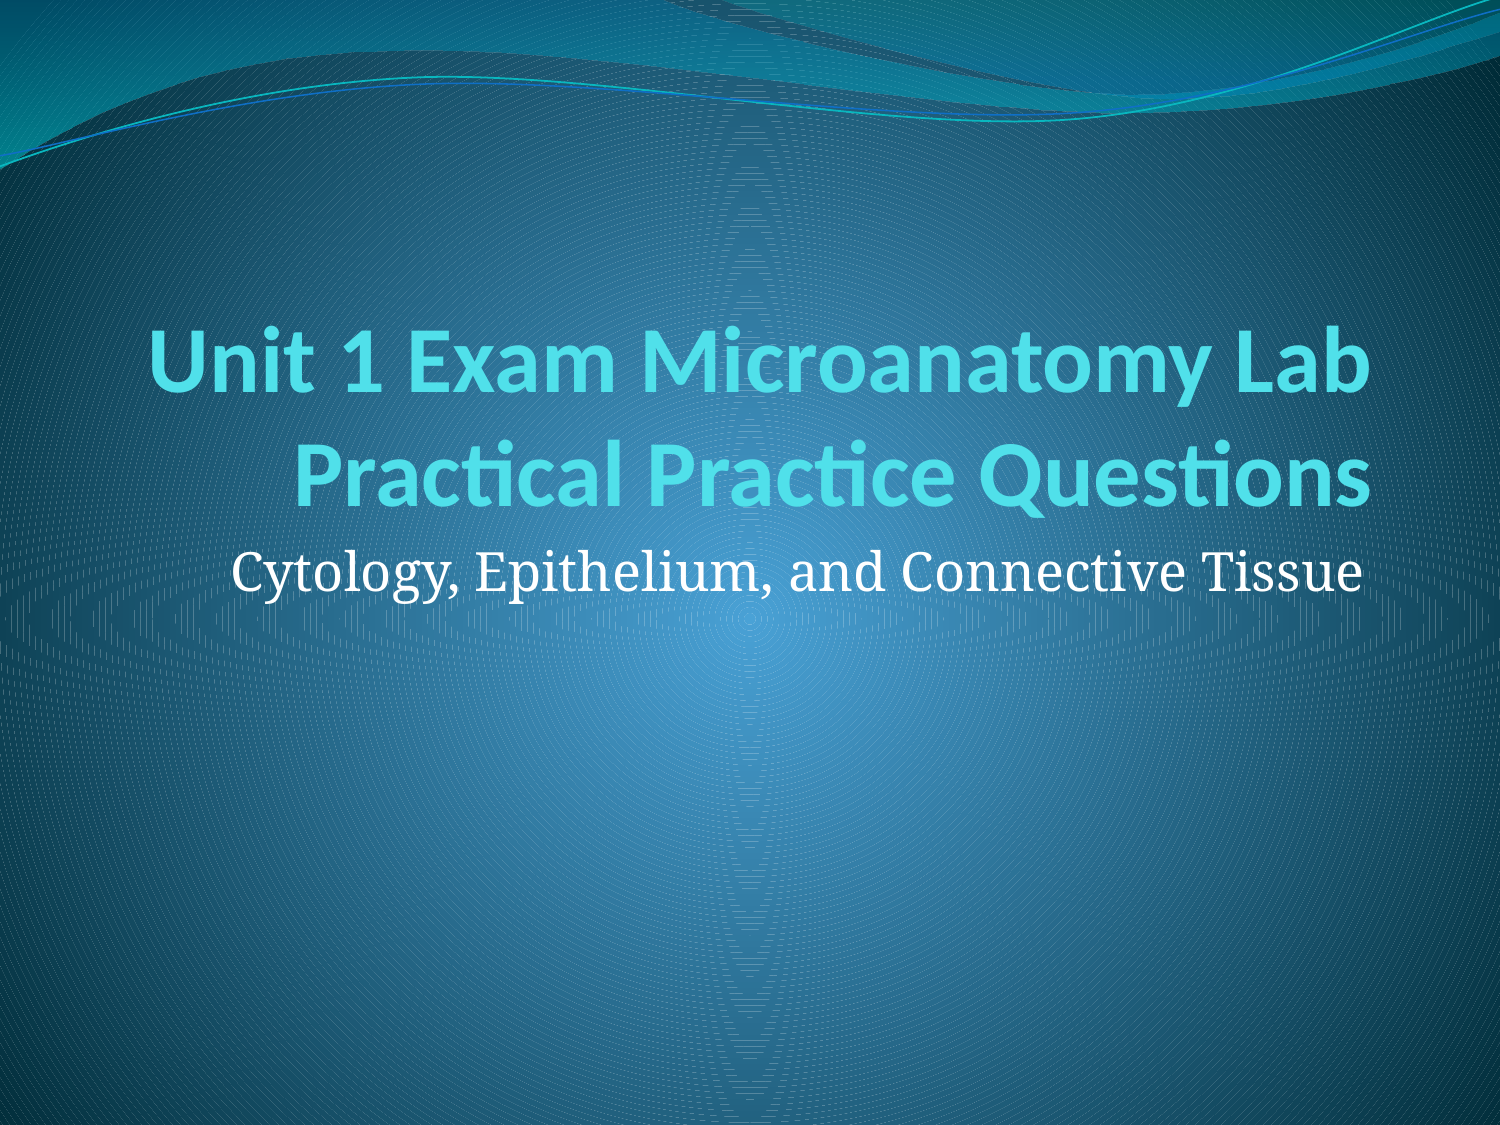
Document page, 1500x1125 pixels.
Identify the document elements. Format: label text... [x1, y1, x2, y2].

subtitle Cytology, Epithelium, and Connective Tissue [87, 529, 1376, 818]
title Unit 1 Exam Microanatomy Lab Practical Practice Questions [87, 224, 1376, 525]
